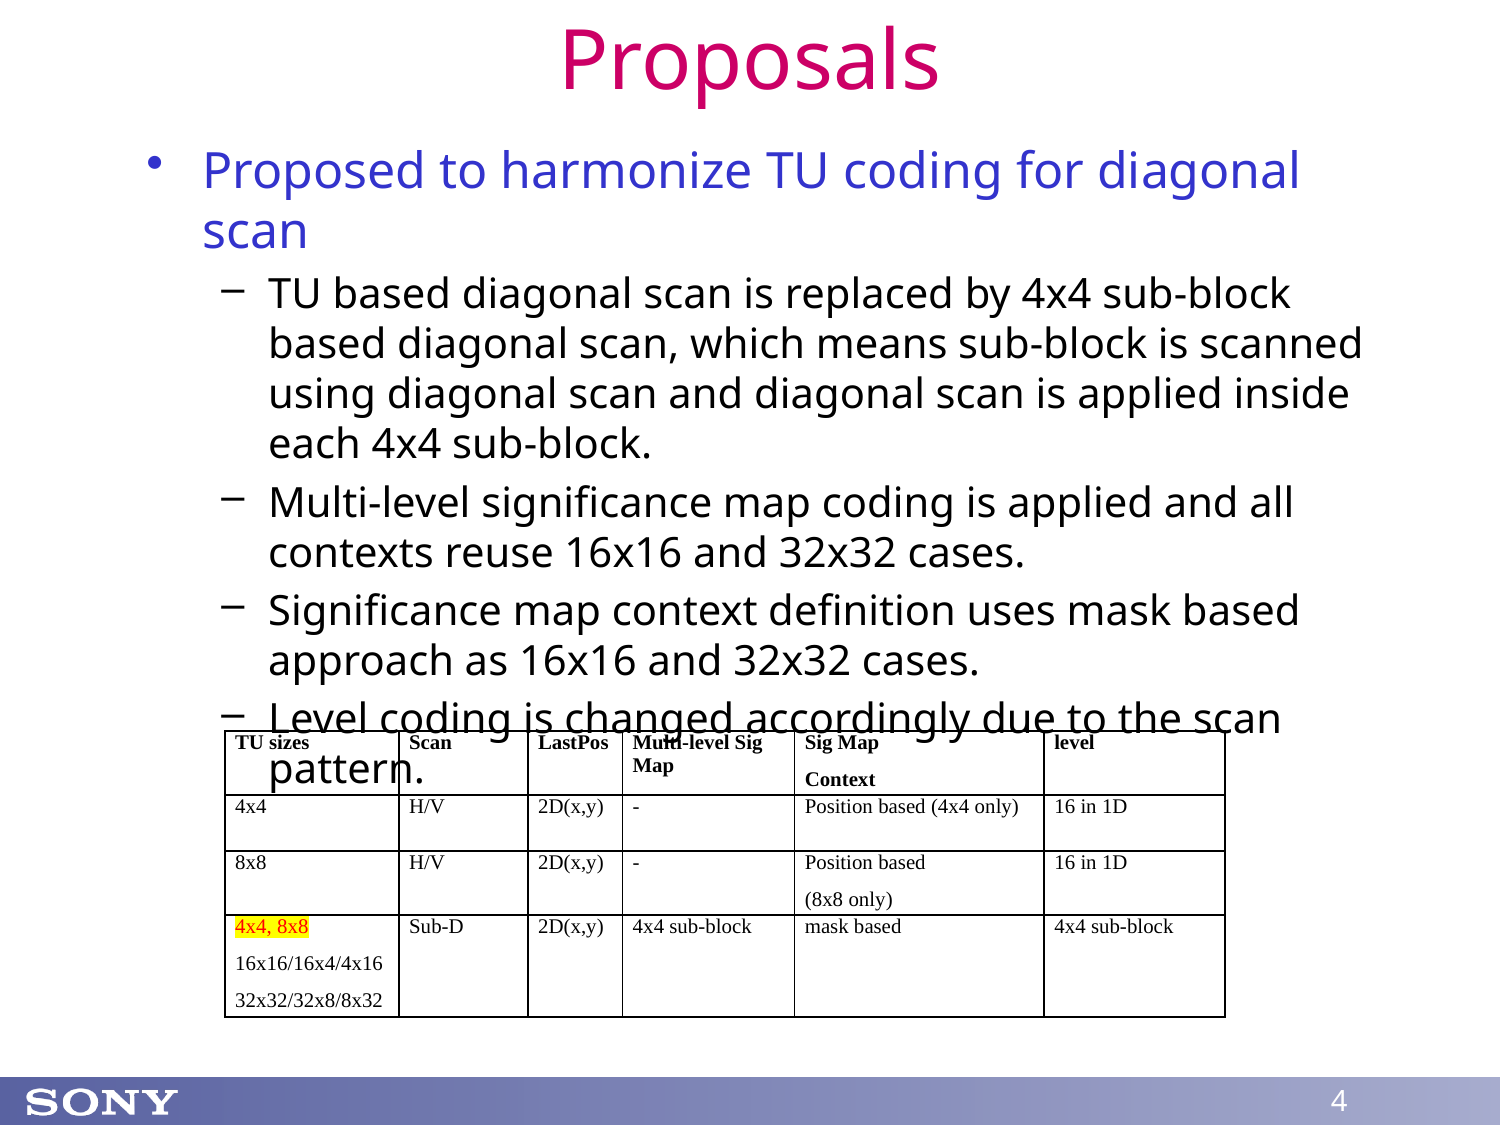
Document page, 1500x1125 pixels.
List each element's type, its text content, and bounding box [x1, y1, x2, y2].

slide_number 4 [1049, 1074, 1363, 1125]
list Proposed to harmonize TU coding for diagonal scan TU based diagonal scan is replaced by 4x4 sub-block based diagonal scan, which means sub-block is scanned using diagonal scan and diagonal scan is applied inside each 4x4 sub-block. Multi-level significance map coding is applied and all contexts reuse 16x16 and 32x32 cases. Significance map context definition uses mask based approach as 16x16 and 32x32 cases. Level coding is changed accordingly due to the scan pattern. [131, 131, 1407, 1032]
table_cell 4x4 sub-block [1045, 916, 1224, 1016]
table_cell Position based (4x4 only) [795, 796, 1043, 850]
table_cell - [623, 852, 794, 914]
table_header TU sizes [226, 732, 398, 794]
picture [26, 1088, 178, 1116]
table_header Scan [400, 732, 527, 794]
table_cell 16 in 1D [1045, 796, 1224, 850]
table_cell 2D(x,y) [529, 796, 622, 850]
table_cell 2D(x,y) [529, 916, 622, 1016]
table_cell H/V [400, 852, 527, 914]
table_cell H/V [400, 796, 527, 850]
table_header level [1045, 732, 1224, 794]
table_header Sig Map Context [795, 732, 1043, 794]
table_cell Position based (8x8 only) [795, 852, 1043, 914]
table_cell 2D(x,y) [529, 852, 622, 914]
table_cell 8x8 [226, 852, 398, 914]
table_cell 16 in 1D [1045, 852, 1224, 914]
table_cell Sub-D [400, 916, 527, 1016]
table_header LastPos [529, 732, 622, 794]
table_cell 4x4 sub-block [623, 916, 794, 1016]
title Proposals [112, 0, 1388, 115]
table_cell 4x4, 8x8 16x16/16x4/4x16 32x32/32x8/8x32 [226, 916, 398, 1016]
table_header Multi-level Sig Map [623, 732, 794, 794]
table_cell - [623, 796, 794, 850]
table_cell mask based [795, 916, 1043, 1016]
table_cell 4x4 [226, 796, 398, 850]
